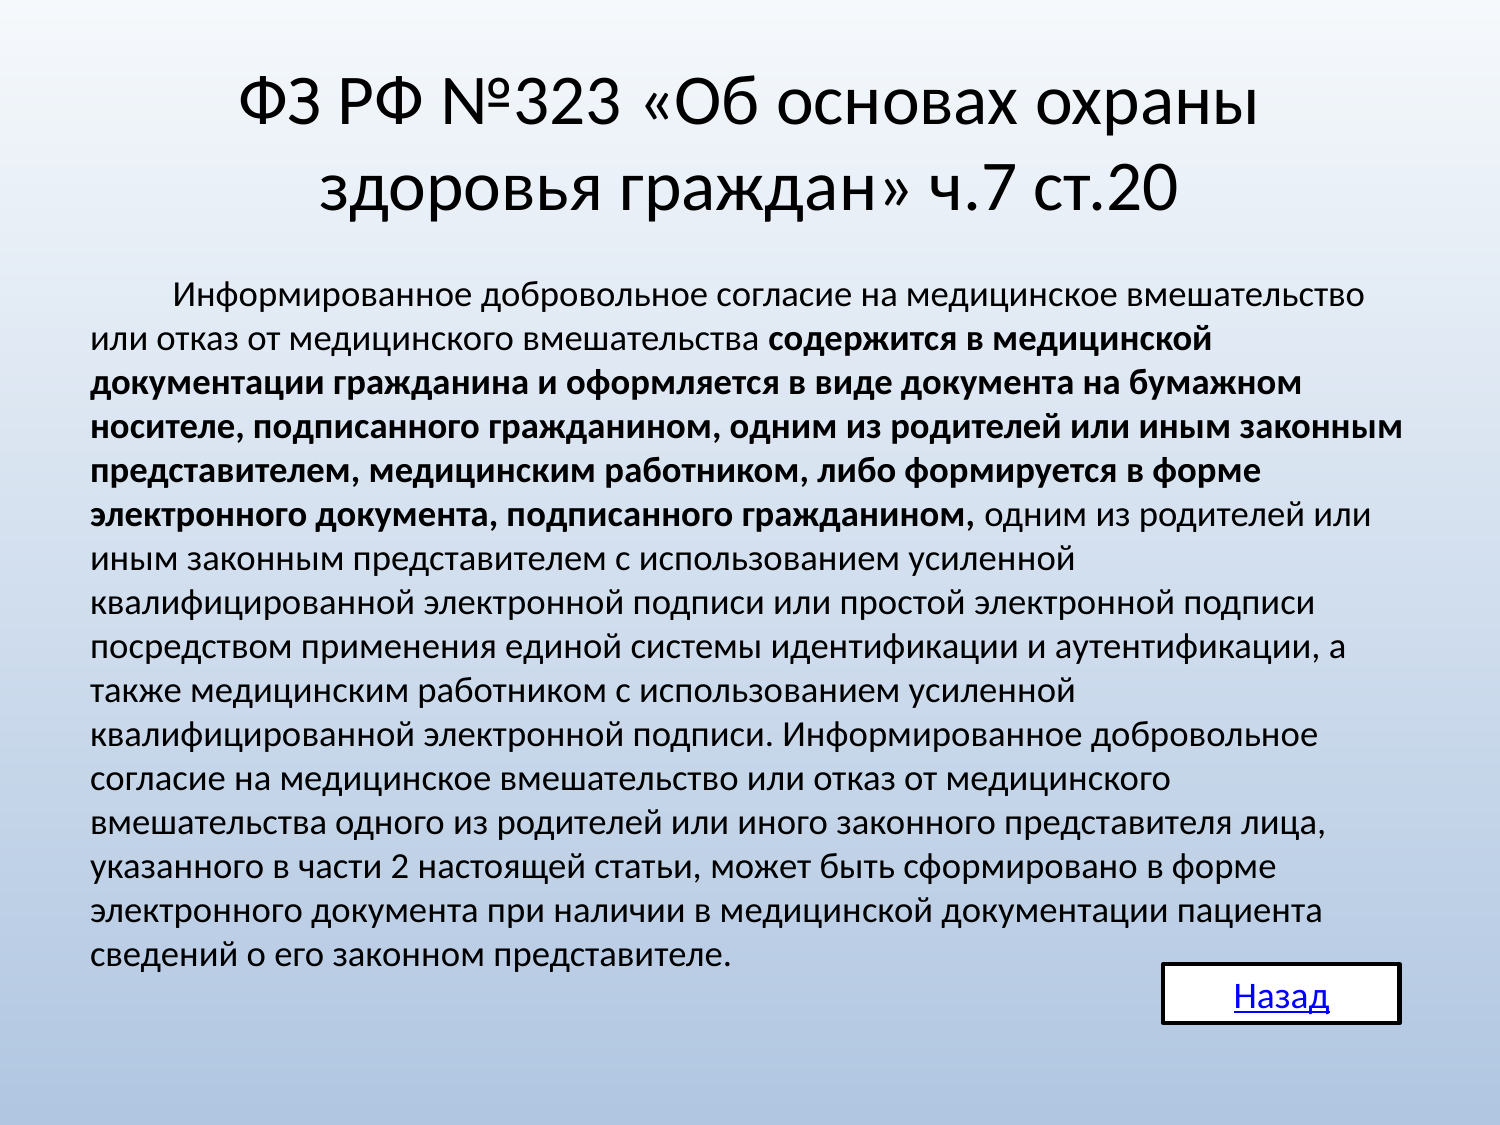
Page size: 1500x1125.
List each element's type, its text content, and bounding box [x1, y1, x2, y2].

title ФЗ РФ №323 «Об основах охраны здоровья граждан» ч.7 ст.20 [75, 45, 1425, 233]
text_box Назад [1161, 962, 1402, 1025]
list Информированное добровольное согласие на медицинское вмешательство или отказ от медицинского вмешательства содержится в медицинской документации гражданина и оформляется в виде документа на бумажном носителе, подписанного гражданином, одним из родителей или иным законным представителем, медицинским работником, либо формируется в форме электронного документа, подписанного гражданином, одним из родителей или иным законным представителем с использованием усиленной квалифицированной электронной подписи или простой электронной подписи посредством применения единой системы идентификации и аутентификации, а также медицинским работником с использованием усиленной квалифицированной электронной подписи. Информированное добровольное согласие на медицинское вмешательство или отказ от медицинского вмешательства одного из родителей или иного законного представителя лица, указанного в части 2 настоящей статьи, может быть сформировано в форме электронного документа при наличии в медицинской документации пациента сведений о его законном представителе. [75, 262, 1425, 1005]
